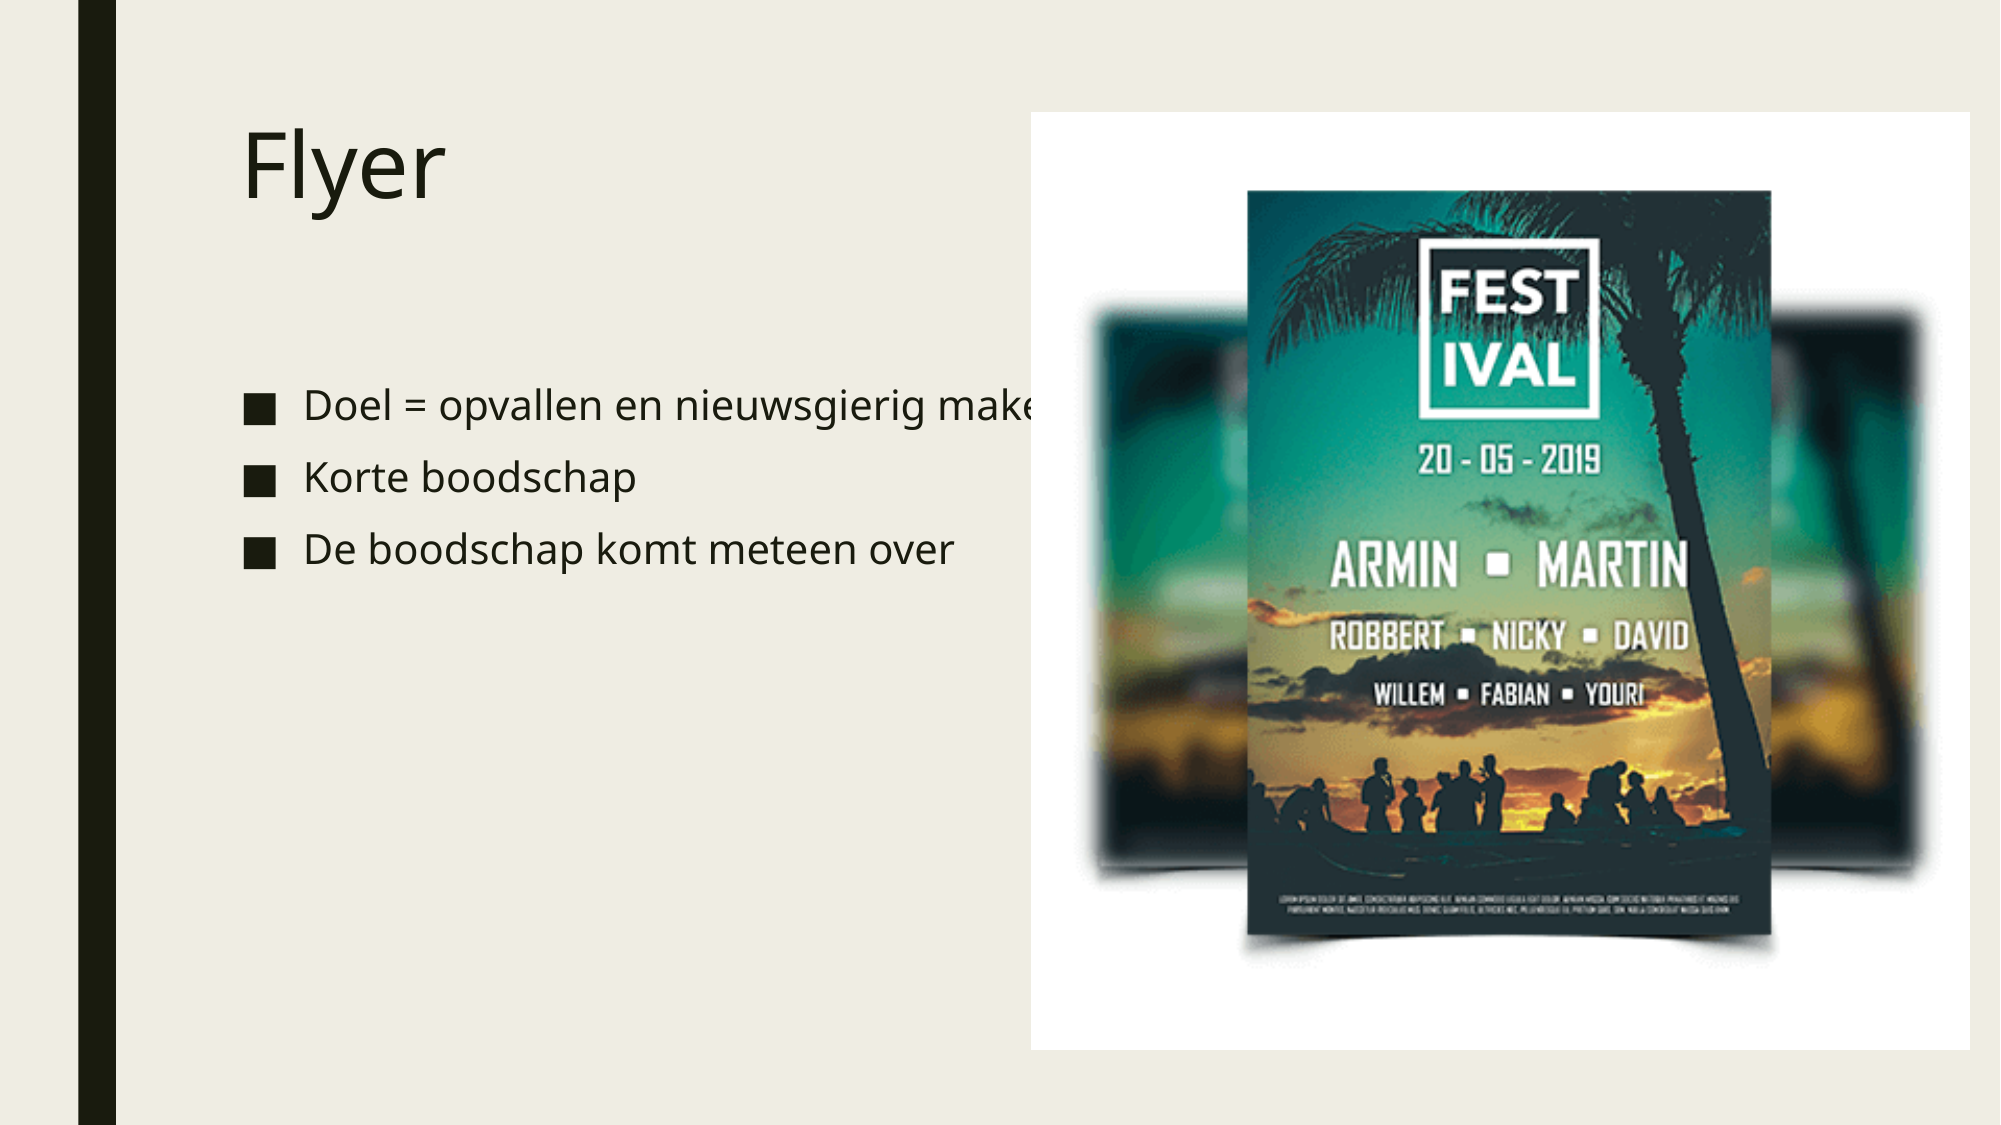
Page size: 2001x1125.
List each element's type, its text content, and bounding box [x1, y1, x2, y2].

picture [1031, 112, 1970, 1050]
title Flyer [225, 112, 1031, 357]
list Doel = opvallen en nieuwsgierig maken Korte boodschap De boodschap komt meteen over [225, 375, 1031, 963]
